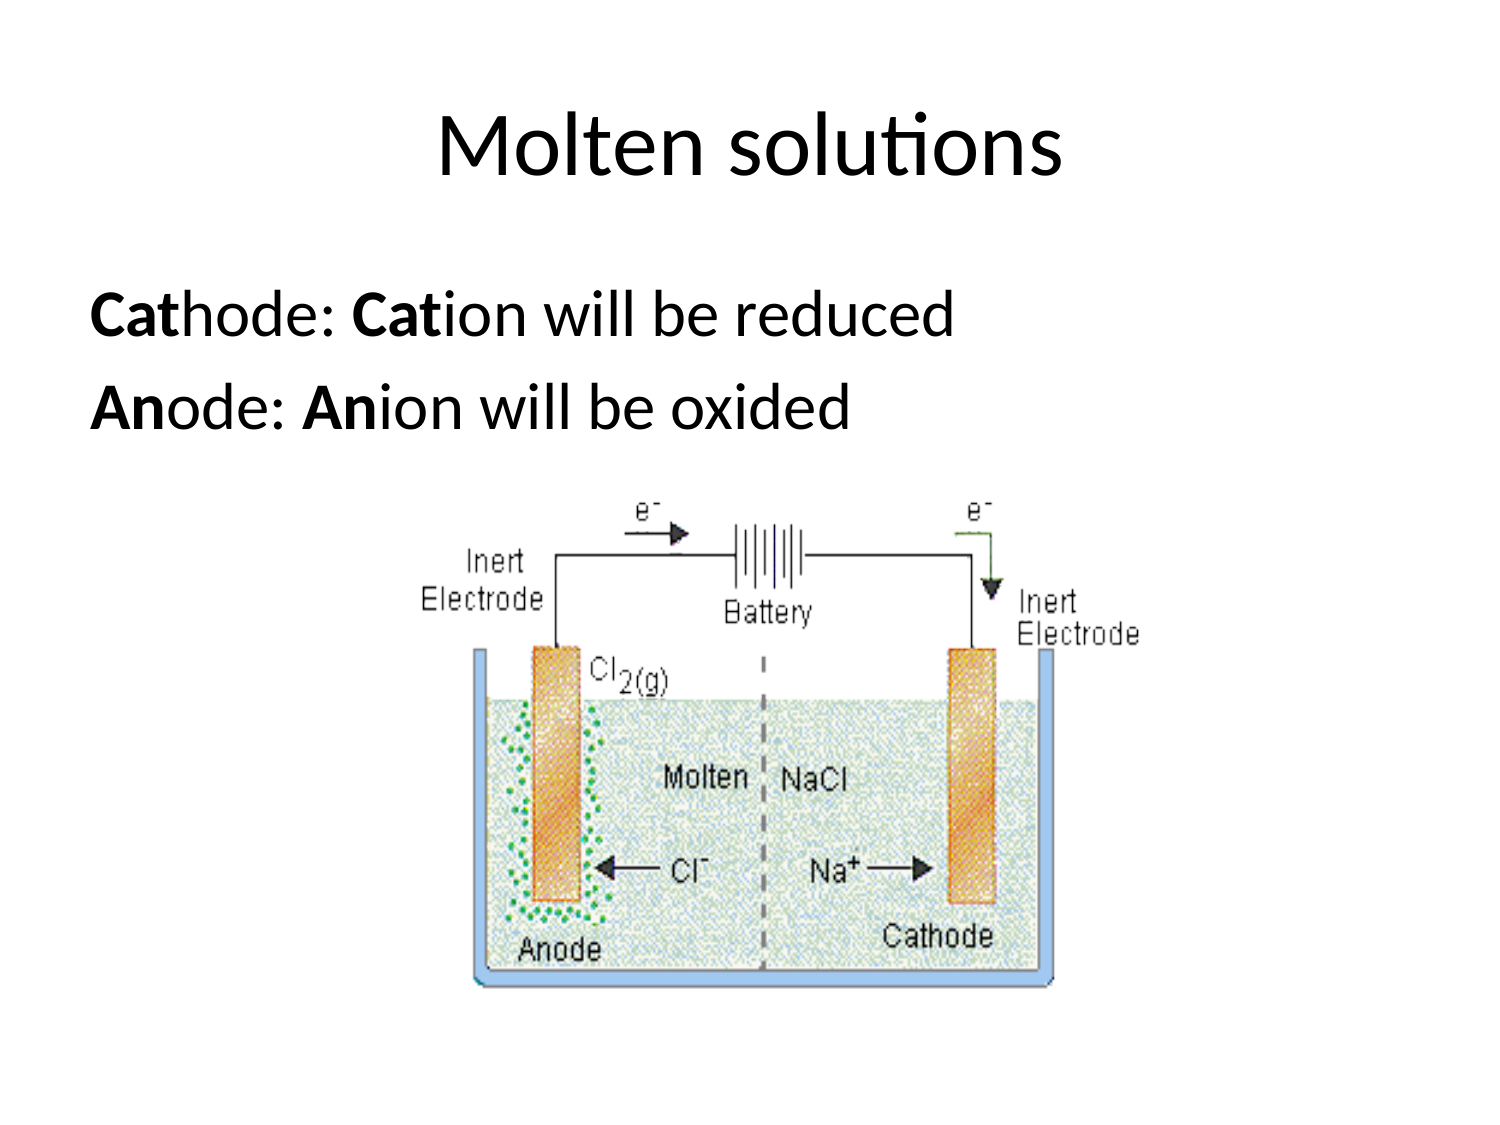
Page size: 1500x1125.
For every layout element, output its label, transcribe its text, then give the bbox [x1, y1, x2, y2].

picture [410, 494, 1149, 1006]
list Cathode: Cation will be reduced Anode: Anion will be oxided [75, 262, 1425, 1005]
title Molten solutions [75, 45, 1425, 233]
